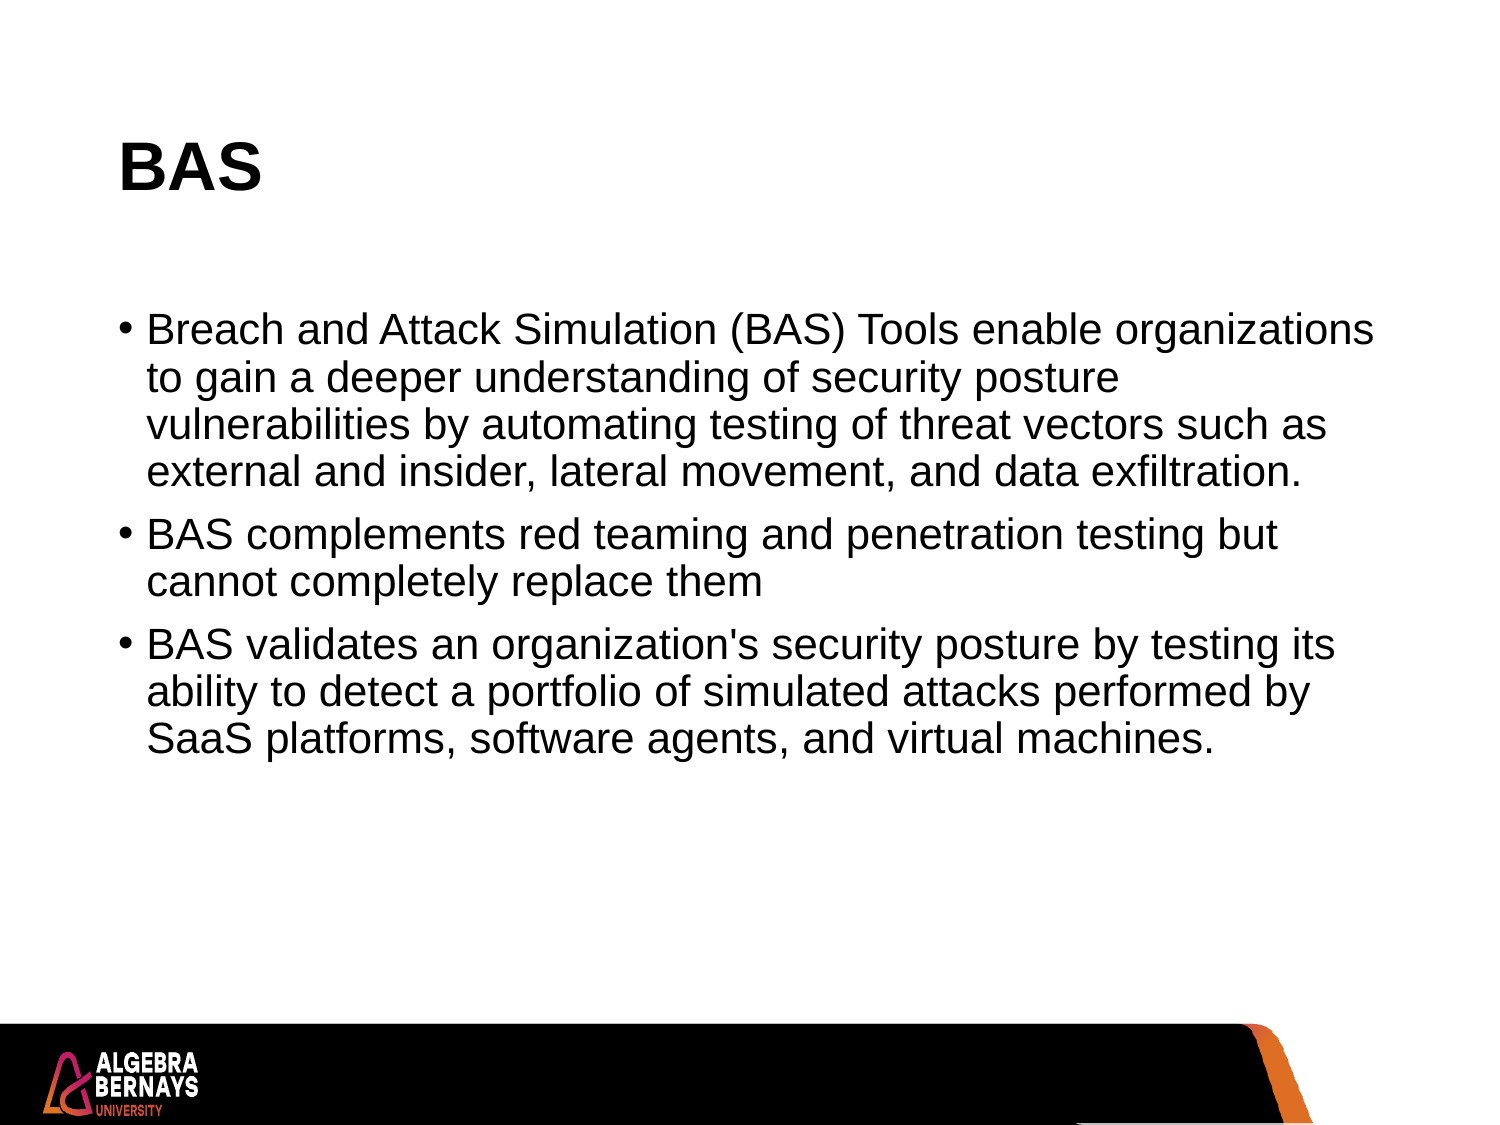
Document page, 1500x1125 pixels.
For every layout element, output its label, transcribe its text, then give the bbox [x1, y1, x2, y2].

list Breach and Attack Simulation (BAS) Tools enable organizations to gain a deeper understanding of security posture vulnerabilities by automating testing of threat vectors such as external and insider, lateral movement, and data exfiltration. BAS complements red teaming and penetration testing but cannot completely replace them BAS validates an organization's security posture by testing its ability to detect a portfolio of simulated attacks performed by SaaS platforms, software agents, and virtual machines. [103, 299, 1397, 1014]
picture [0, 1023, 1468, 1125]
title BAS [103, 59, 1397, 278]
